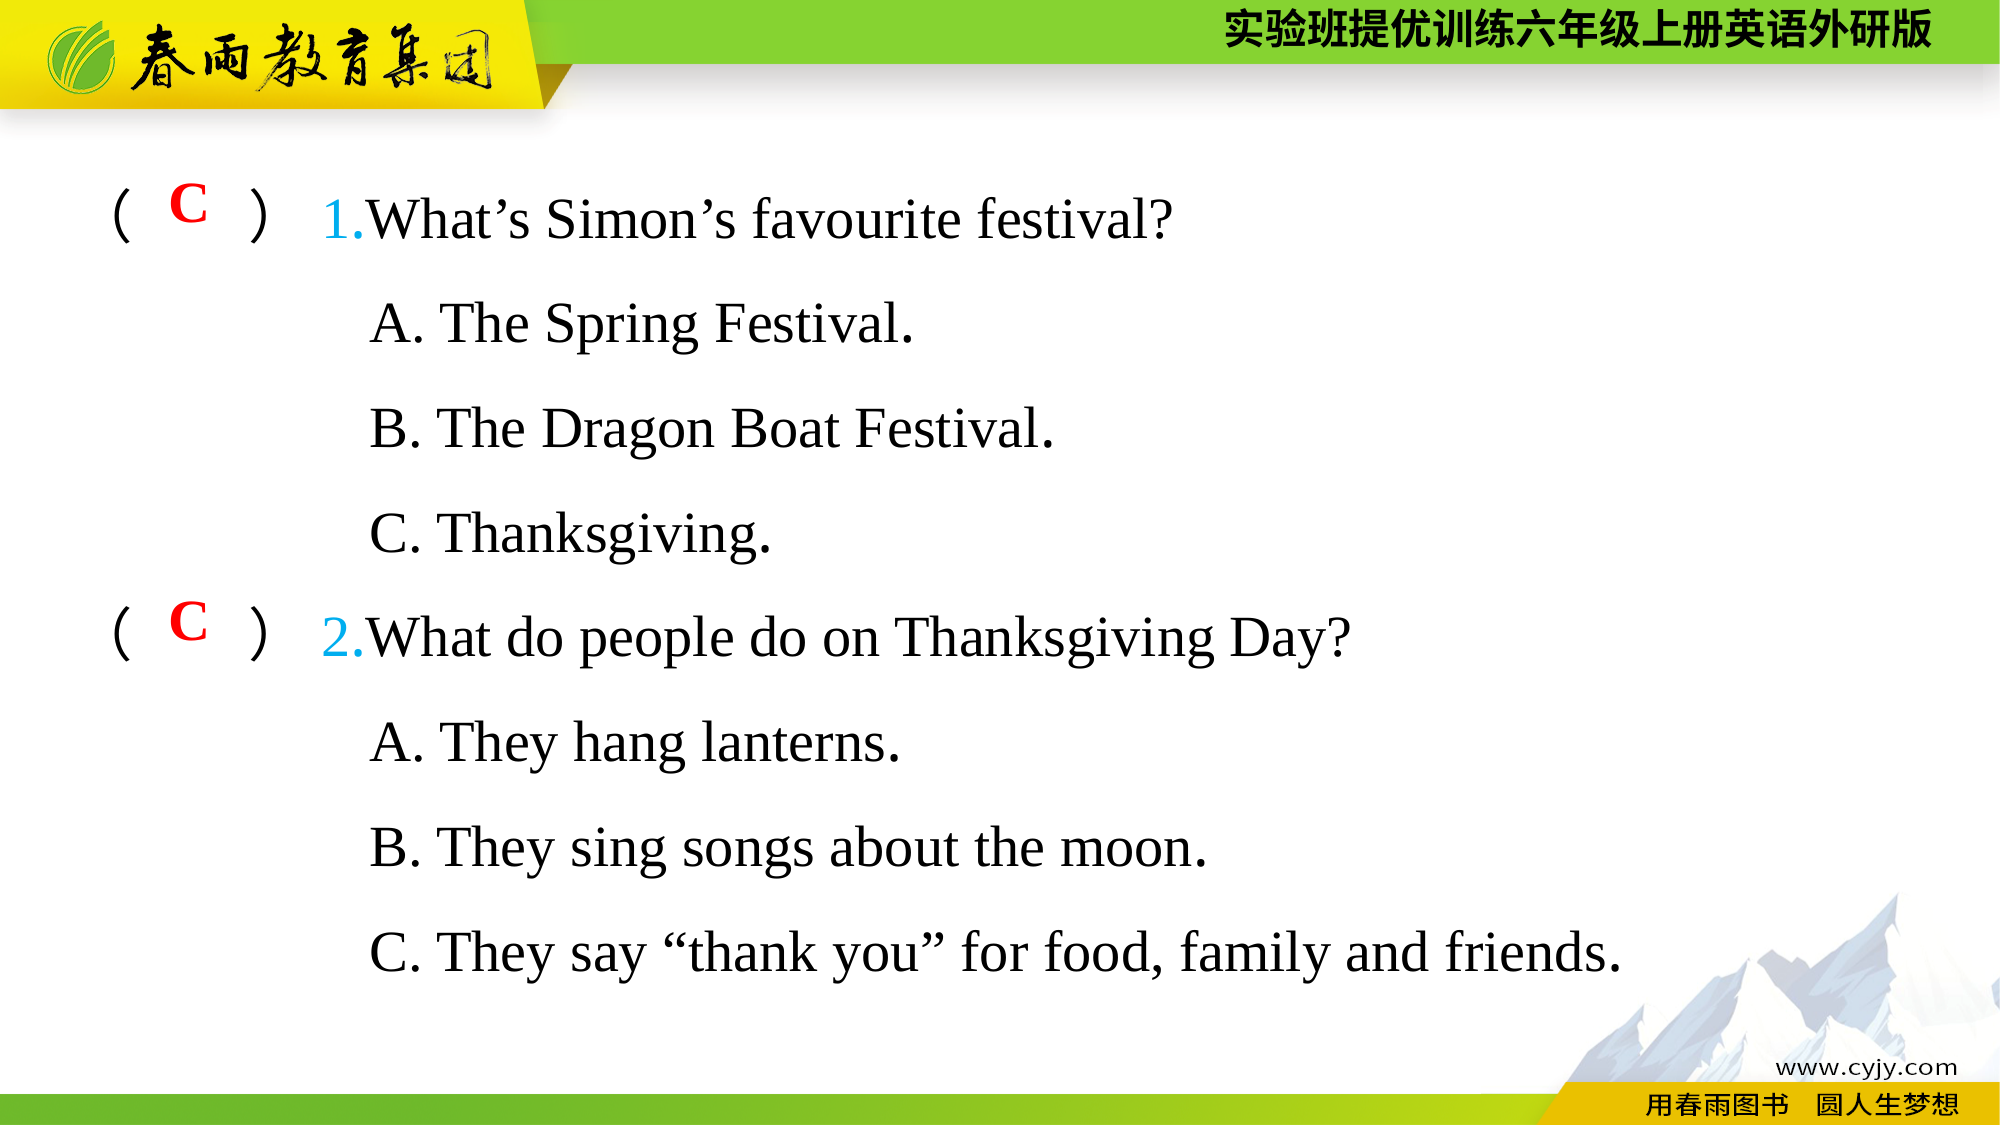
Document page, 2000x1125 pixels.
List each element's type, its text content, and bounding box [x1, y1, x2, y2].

text_box C [154, 575, 226, 660]
picture [0, 0, 2000, 1125]
list （ ）1.What’s Simon’s favourite festival? A. The Spring Festival. B. The Dragon Boat Festival. C. Thanksgiving. [59, 137, 1944, 555]
text_box （ ）2.What do people do on Thanksgiving Day? A. They hang lanterns. B. They sing songs about the moon. C. They say “thank you” for food, family and friends. [59, 555, 1944, 991]
text_box C [154, 156, 226, 242]
